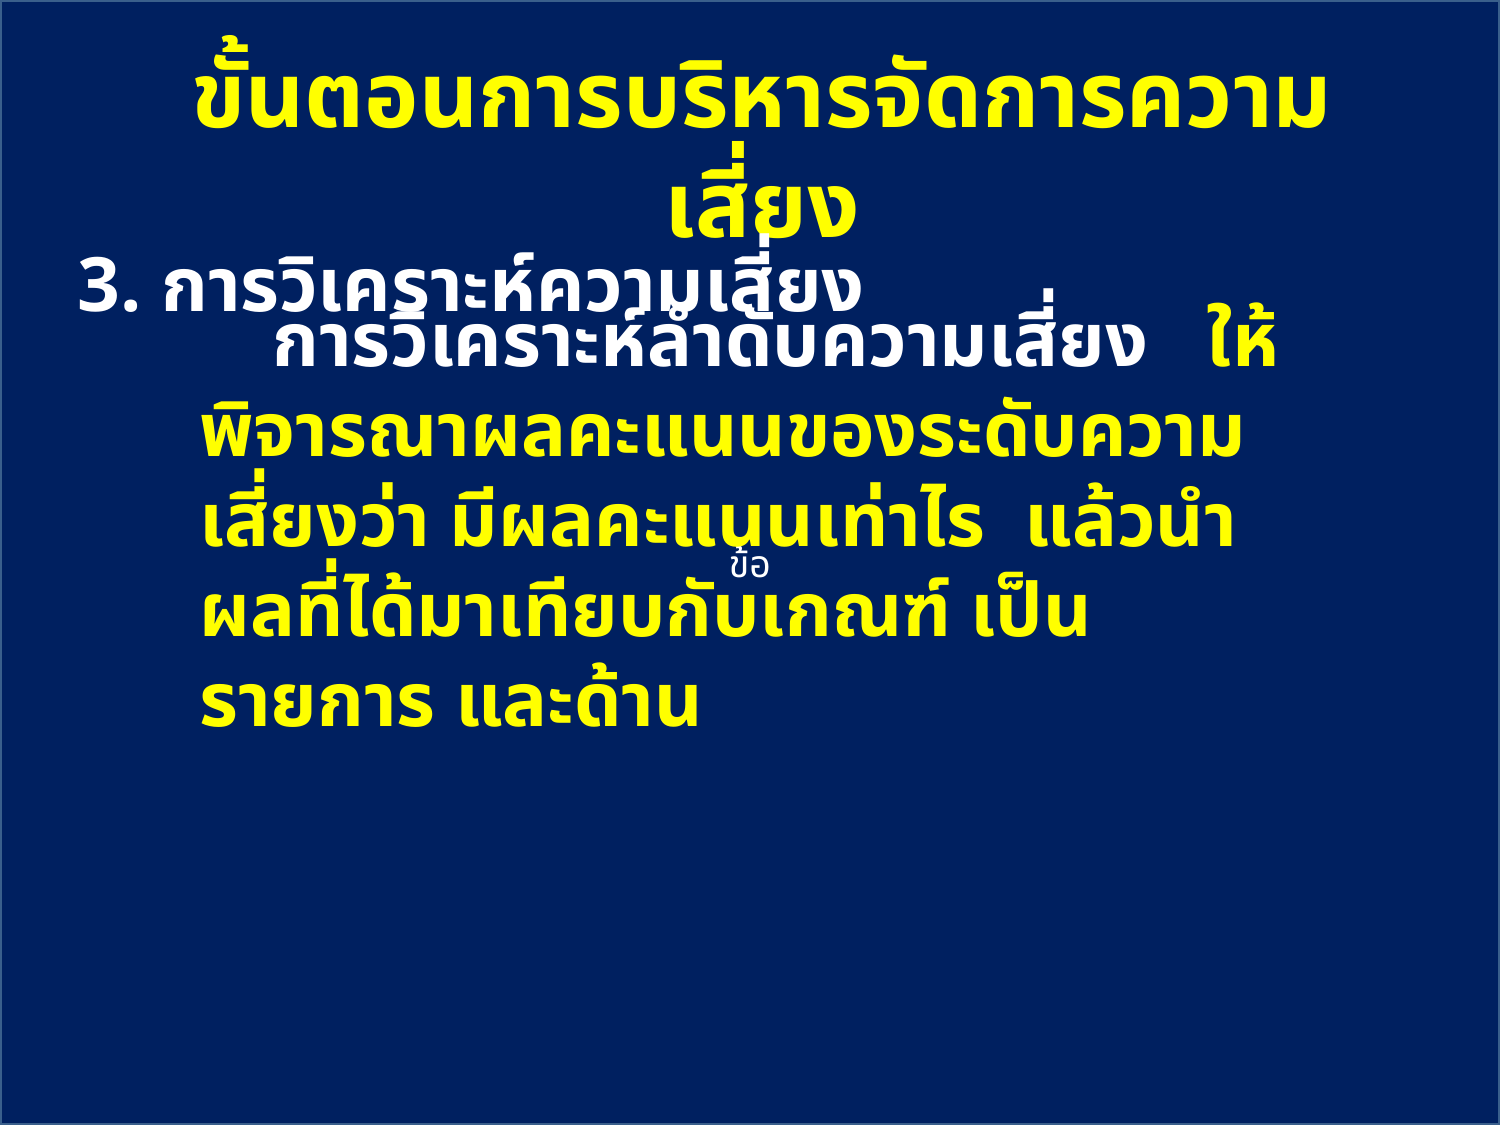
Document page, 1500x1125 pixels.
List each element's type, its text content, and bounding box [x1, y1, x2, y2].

text_box ข้อ [0, 0, 1500, 1125]
title ขั้นตอนการบริหารจัดการความเสี่ยง [125, 24, 1400, 267]
text_box 3. การวิเคราะห์ความเสี่ยง [62, 187, 1338, 287]
text_box การวิเคราะห์ลำดับความเสี่ยง ให้พิจารณาผลคะแนนของระดับความเสี่ยงว่า มีผลคะแนนเท่าไร แล้วนำผลที่ได้มาเทียบกับเกณฑ์ เป็นรายการ และด้าน [62, 287, 1338, 475]
